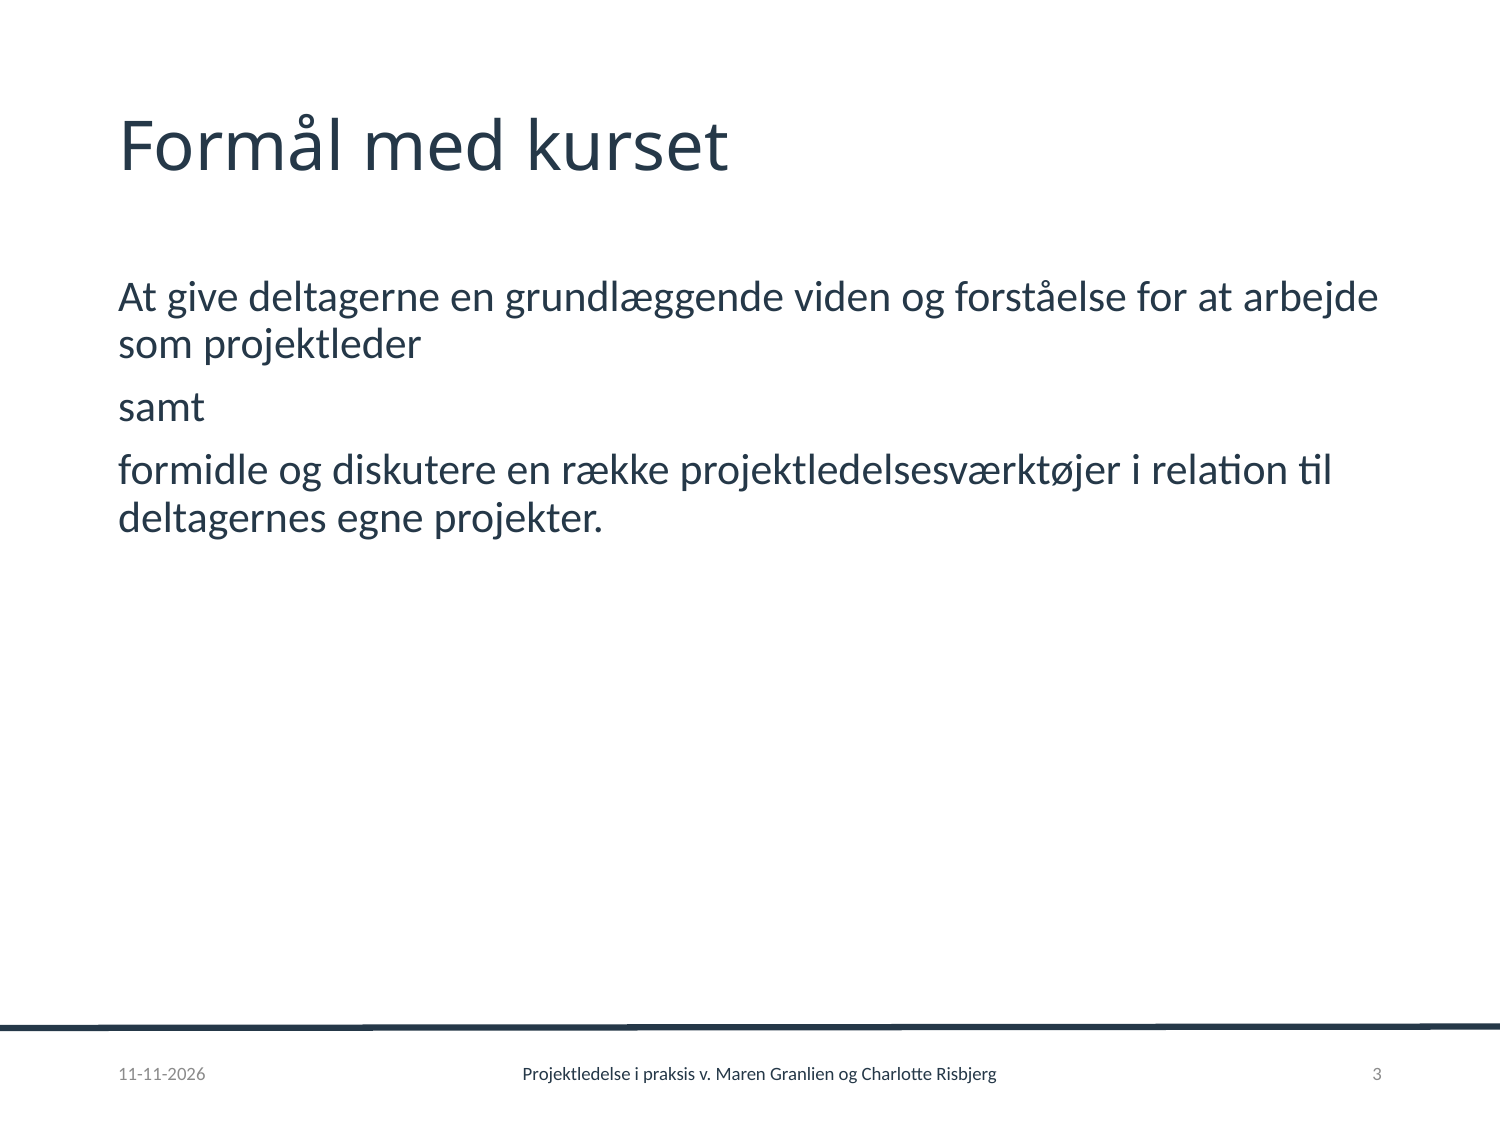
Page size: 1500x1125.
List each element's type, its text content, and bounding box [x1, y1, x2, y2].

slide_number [103, 1042, 252, 1103]
footer Projektledelse i praksis v. Maren Granlien og Charlotte Risbjerg [265, 1042, 1254, 1103]
title Formål med kurset [103, 39, 1397, 257]
list At give deltagerne en grundlæggende viden og forståelse for at arbejde som projektleder samt formidle og diskutere en række projektledelsesværktøjer i relation til deltagernes egne projekter. [103, 266, 1397, 995]
slide_number 3 [1281, 1042, 1397, 1103]
